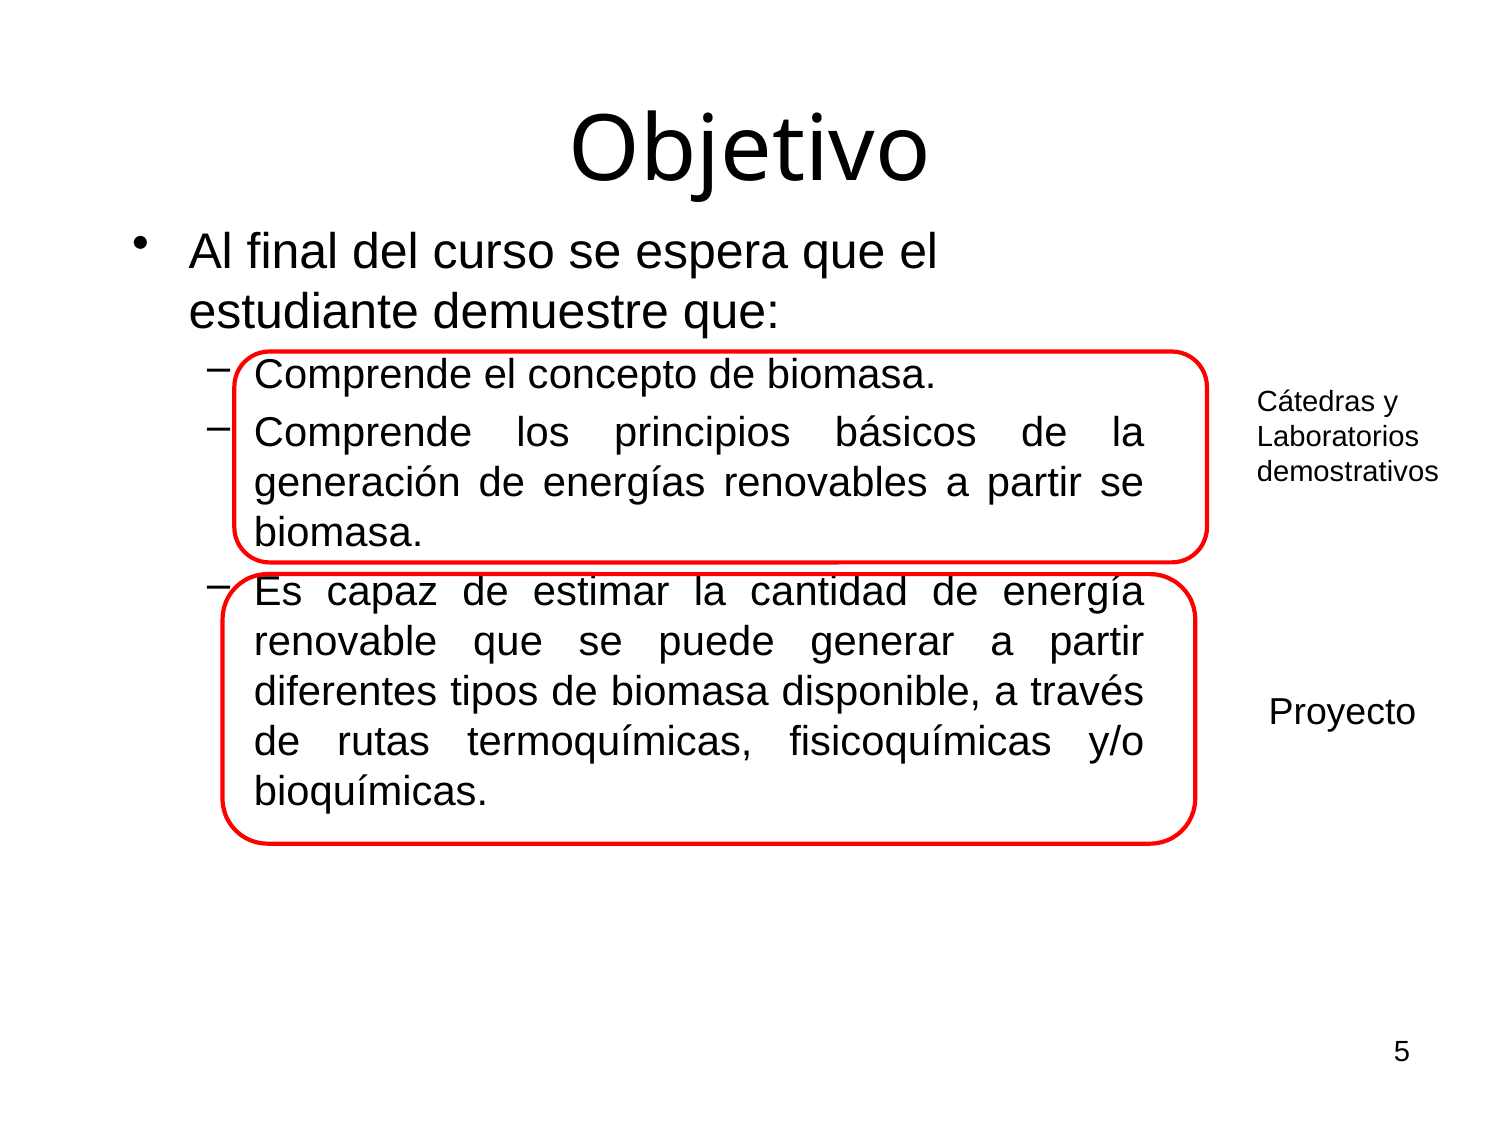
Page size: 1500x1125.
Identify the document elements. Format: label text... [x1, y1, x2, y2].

text_box Proyecto [1253, 679, 1477, 740]
text_box Cátedras y Laboratorios demostrativos [1242, 374, 1465, 495]
list Al final del curso se espera que el estudiante demuestre que: Comprende el concepto de biomasa. Comprende los principios básicos de la generación de energías renovables a partir se biomasa. Es capaz de estimar la cantidad de energía renovable que se puede generar a partir diferentes tipos de biomasa disponible, a través de rutas termoquímicas, fisicoquímicas y/o bioquímicas. [116, 210, 1161, 1027]
text_box [232, 349, 1210, 565]
slide_number 5 [1074, 1024, 1426, 1103]
text_box [220, 571, 1198, 846]
title Objetivo [112, 49, 1388, 238]
